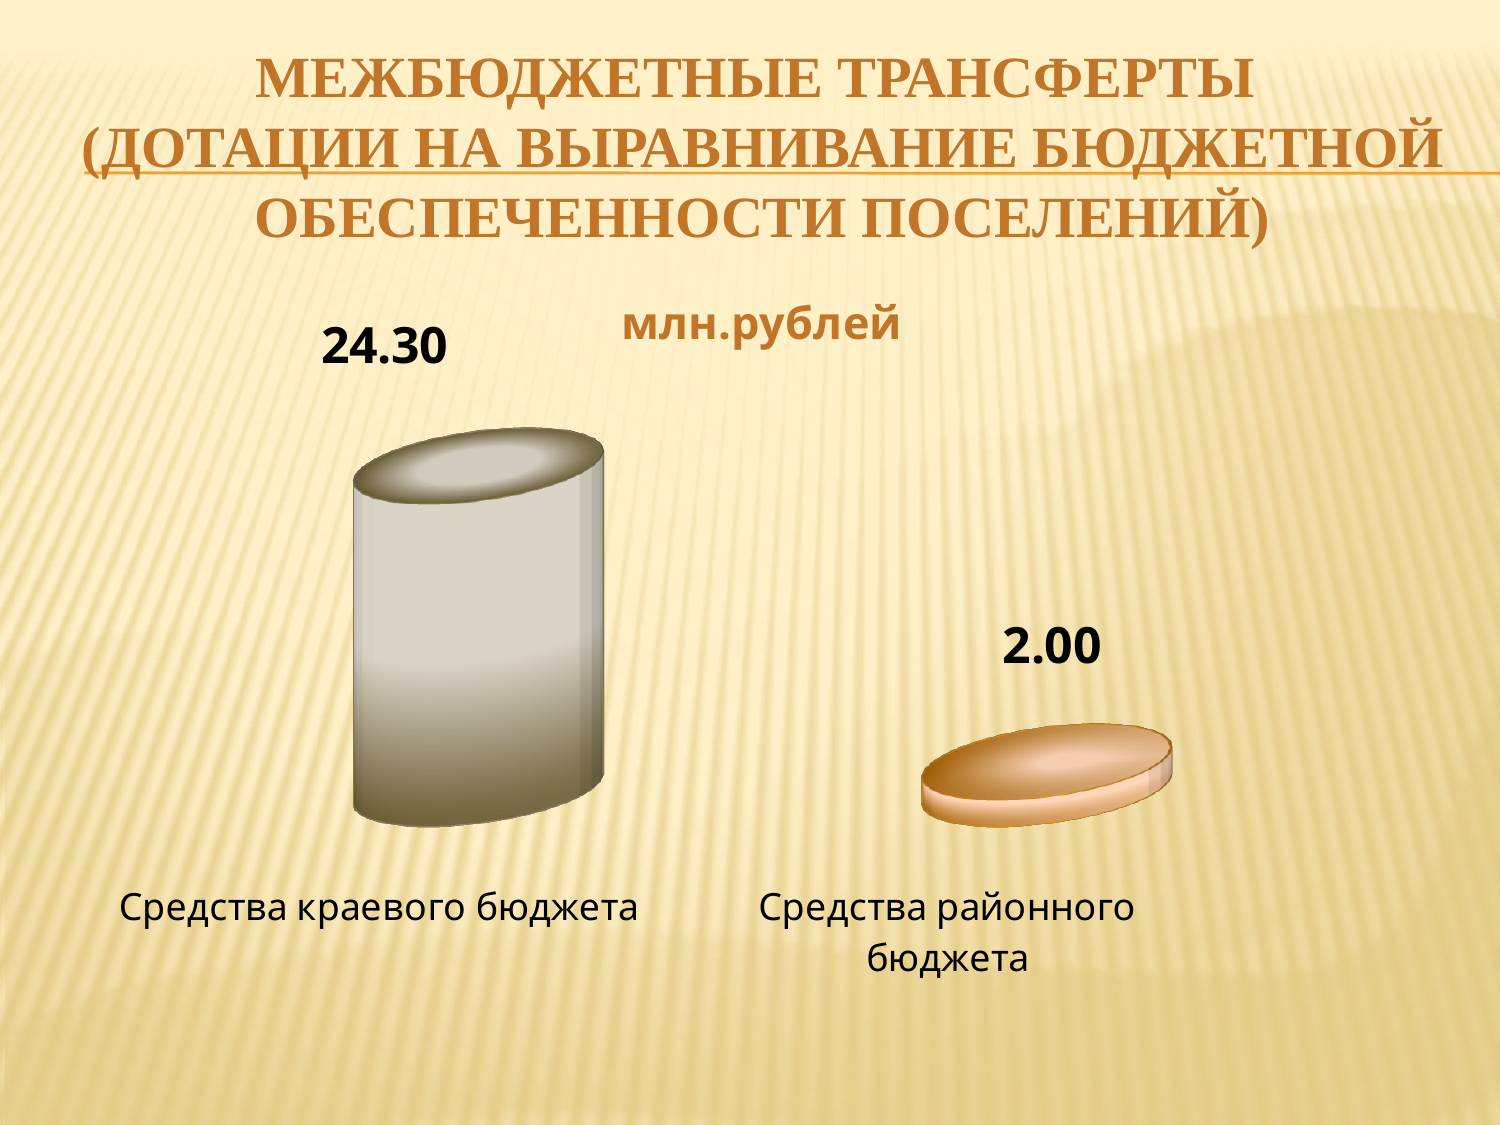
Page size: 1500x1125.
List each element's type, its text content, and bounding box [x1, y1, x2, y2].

chart [49, 254, 1476, 998]
title Межбюджетные трансферты (дотации на выравнивание бюджетной обеспеченности поселений) [50, 75, 1475, 213]
